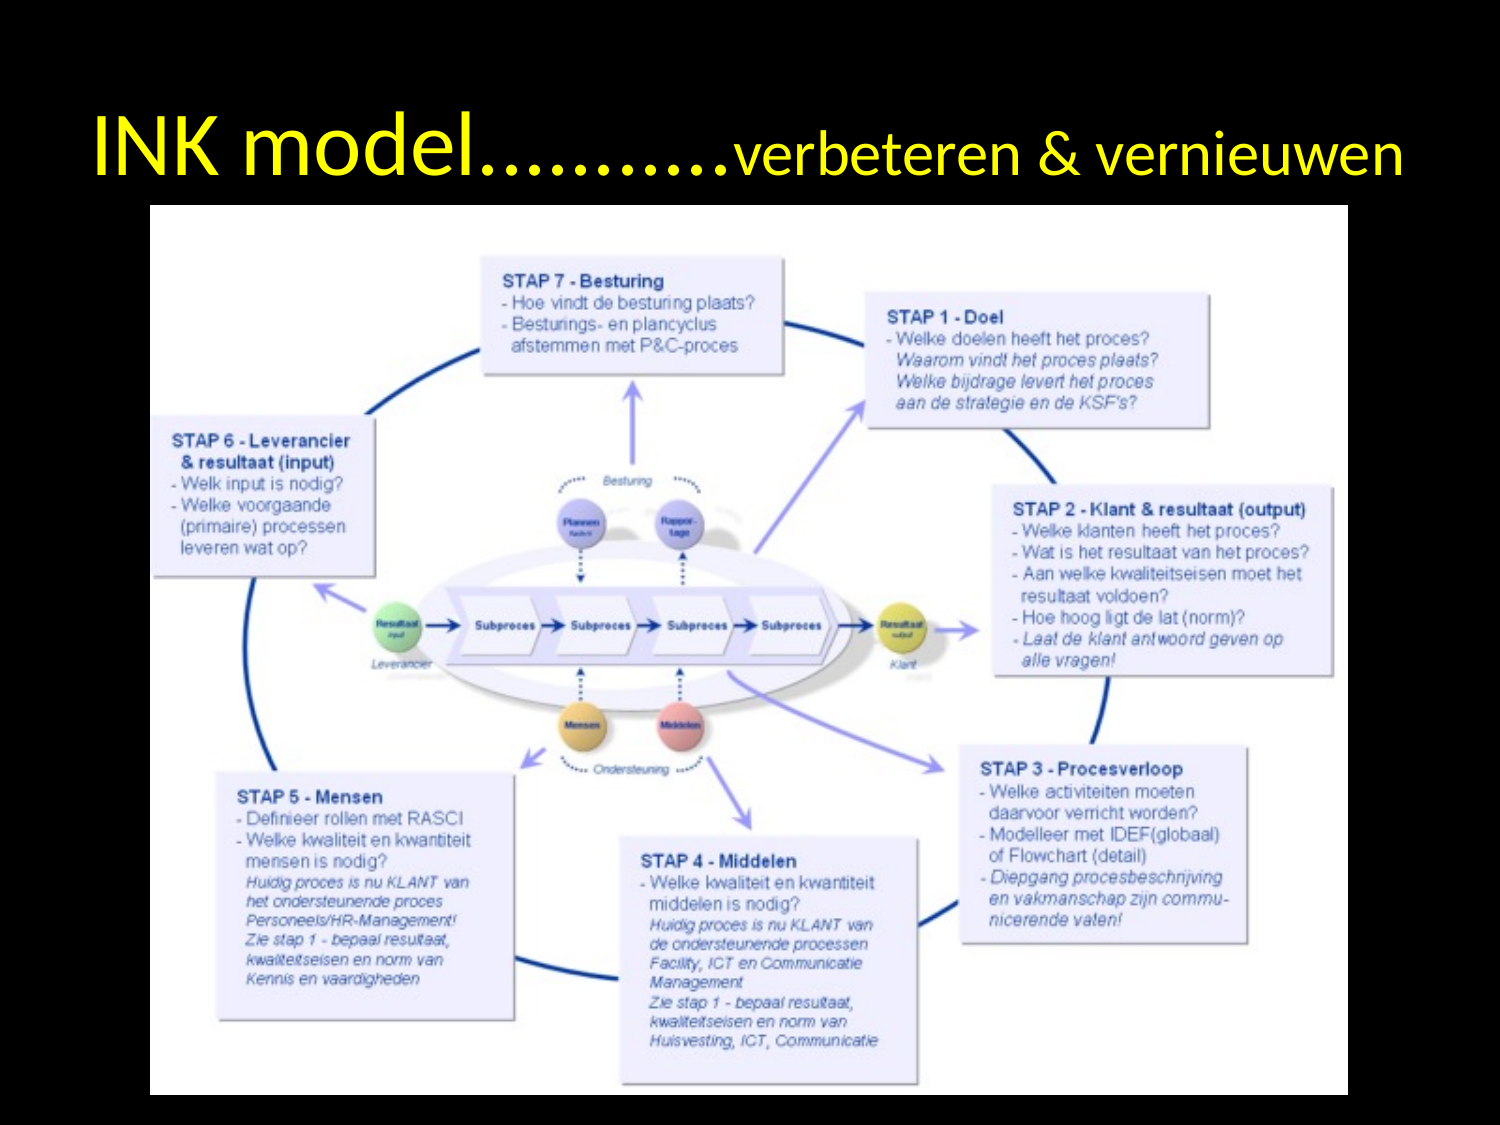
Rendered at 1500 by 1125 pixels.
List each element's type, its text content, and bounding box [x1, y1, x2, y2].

picture [150, 204, 1348, 1096]
title INK model...........verbeteren & vernieuwen [75, 45, 1425, 233]
